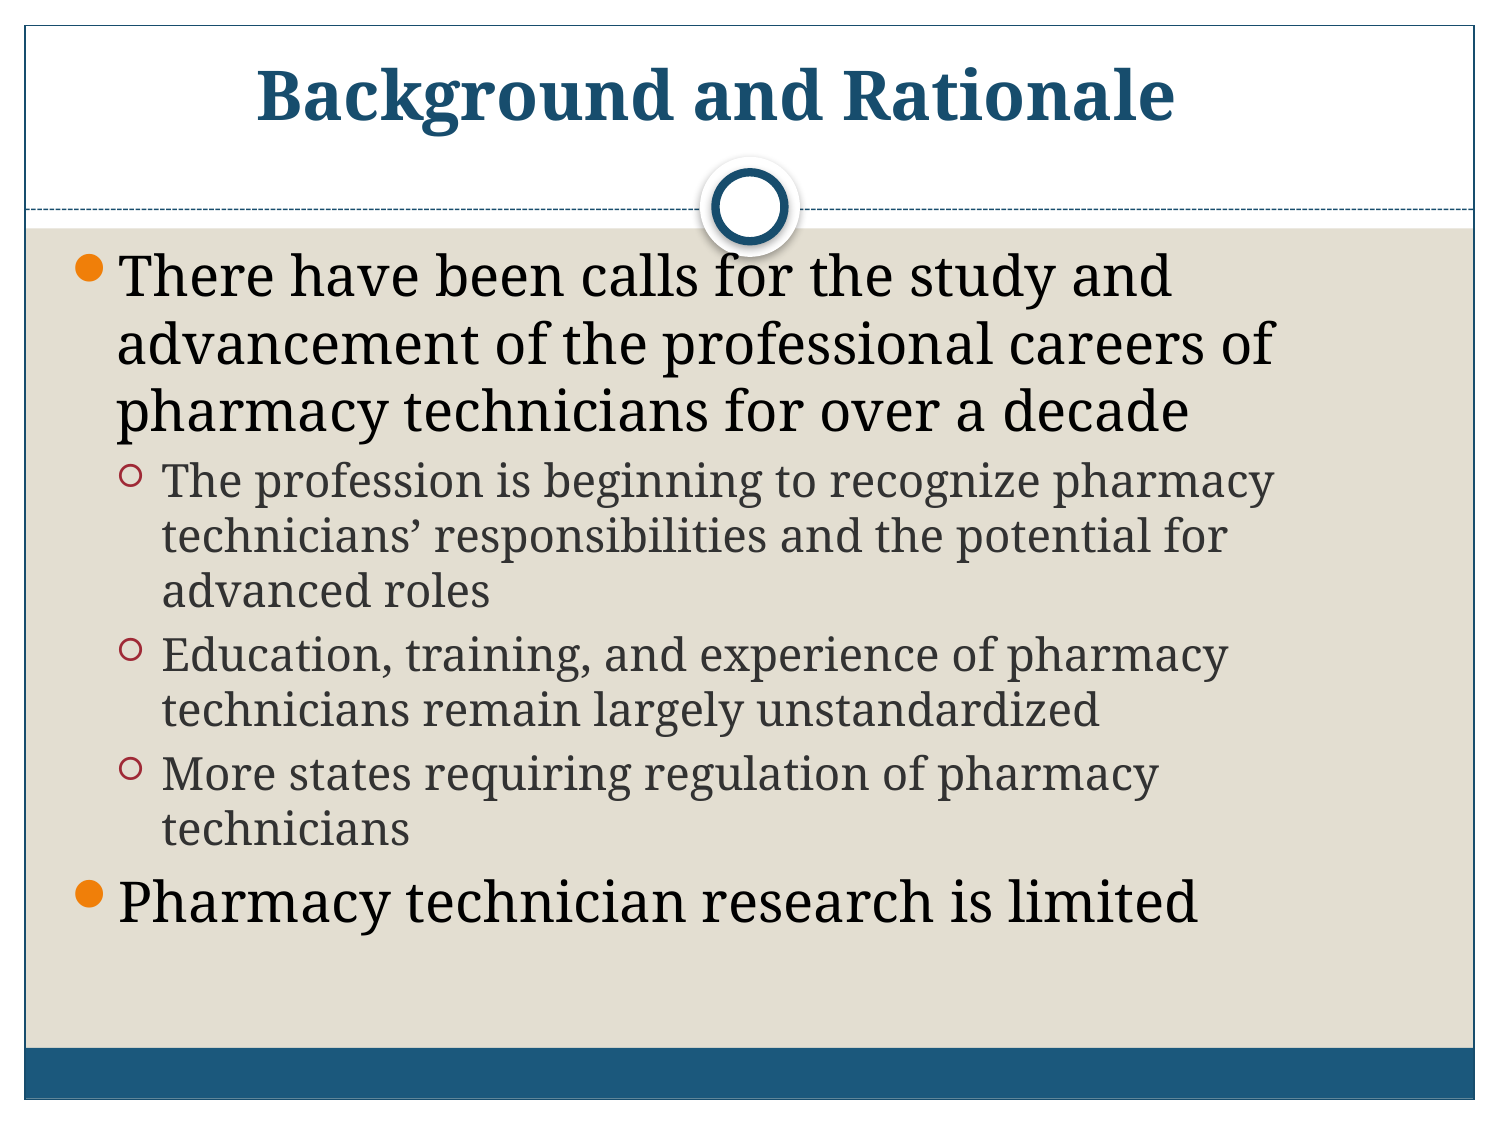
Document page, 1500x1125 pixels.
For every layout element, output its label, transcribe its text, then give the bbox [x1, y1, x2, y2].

title Background and Rationale [17, 0, 1416, 142]
list There have been calls for the study and advancement of the professional careers of pharmacy technicians for over a decade The profession is beginning to recognize pharmacy technicians’ responsibilities and the potential for advanced roles Education, training, and experience of pharmacy technicians remain largely unstandardized More states requiring regulation of pharmacy technicians Pharmacy technician research is limited [56, 154, 1351, 991]
